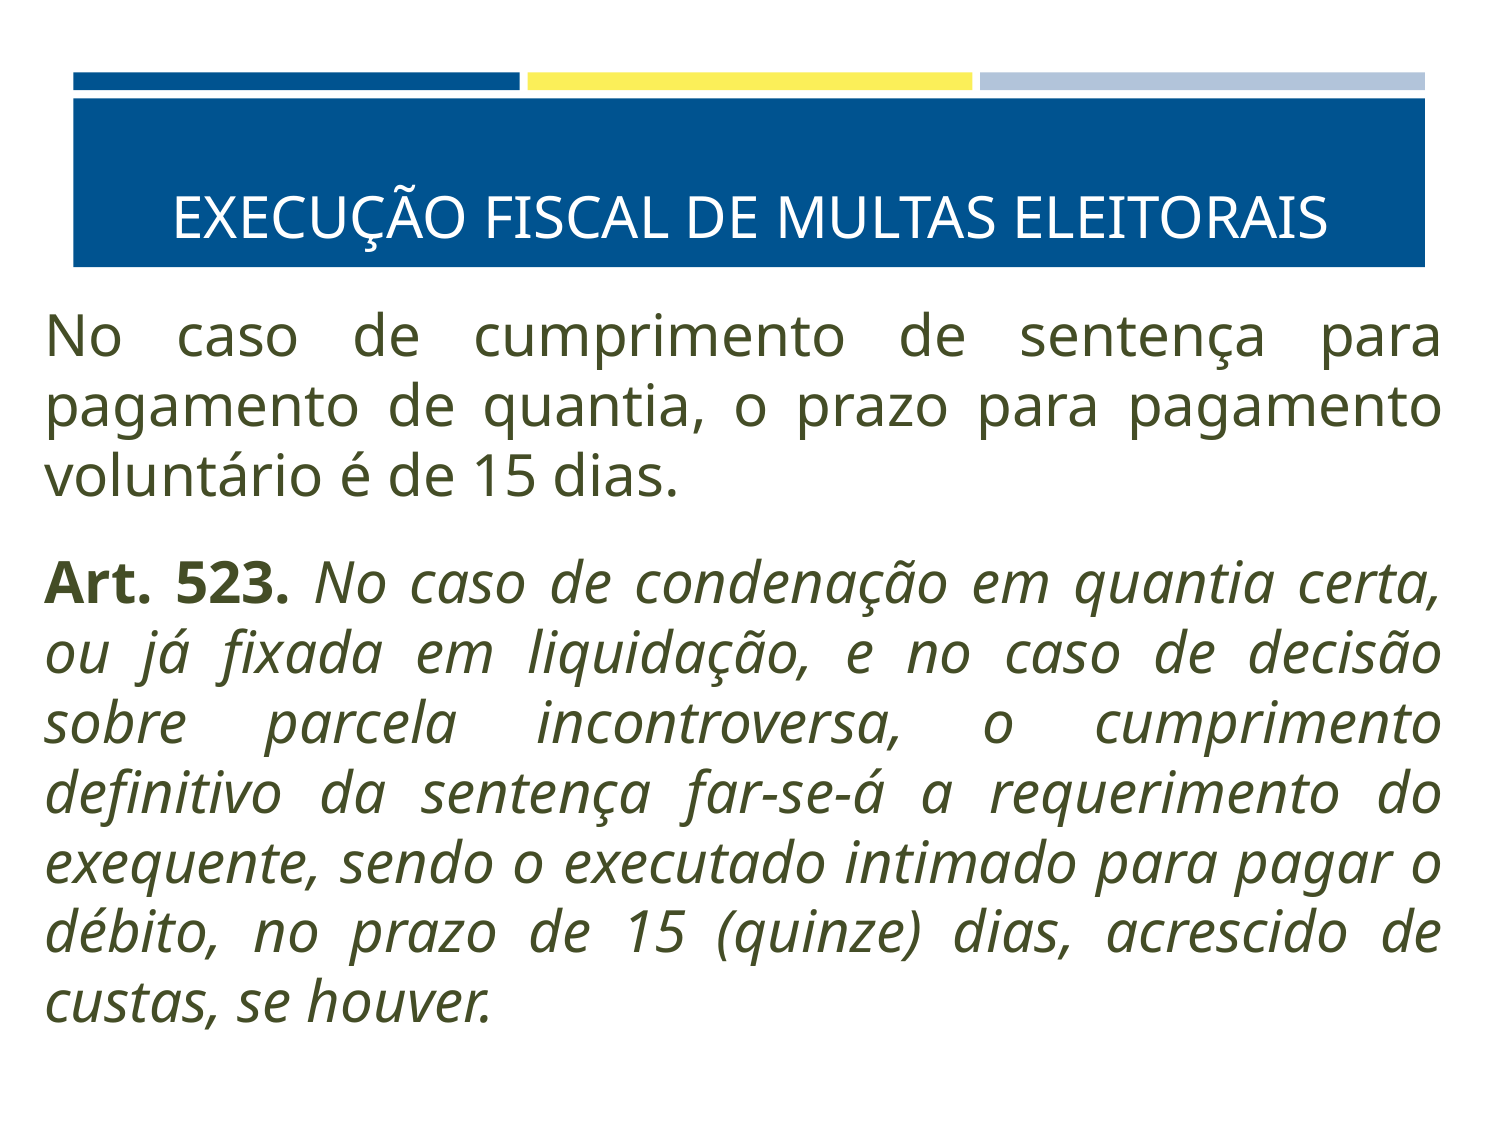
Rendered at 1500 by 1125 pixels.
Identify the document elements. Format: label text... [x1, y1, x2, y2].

title EXECUÇÃO FISCAL DE MULTAS ELEITORAIS [95, 112, 1406, 259]
list No caso de cumprimento de sentença para pagamento de quantia, o prazo para pagamento voluntário é de 15 dias. Art. 523. No caso de condenação em quantia certa, ou já fixada em liquidação, e no caso de decisão sobre parcela incontroversa, o cumprimento definitivo da sentença far-se-á a requerimento do exequente, sendo o executado intimado para pagar o débito, no prazo de 15 (quinze) dias, acrescido de custas, se houver. [29, 290, 1459, 1094]
